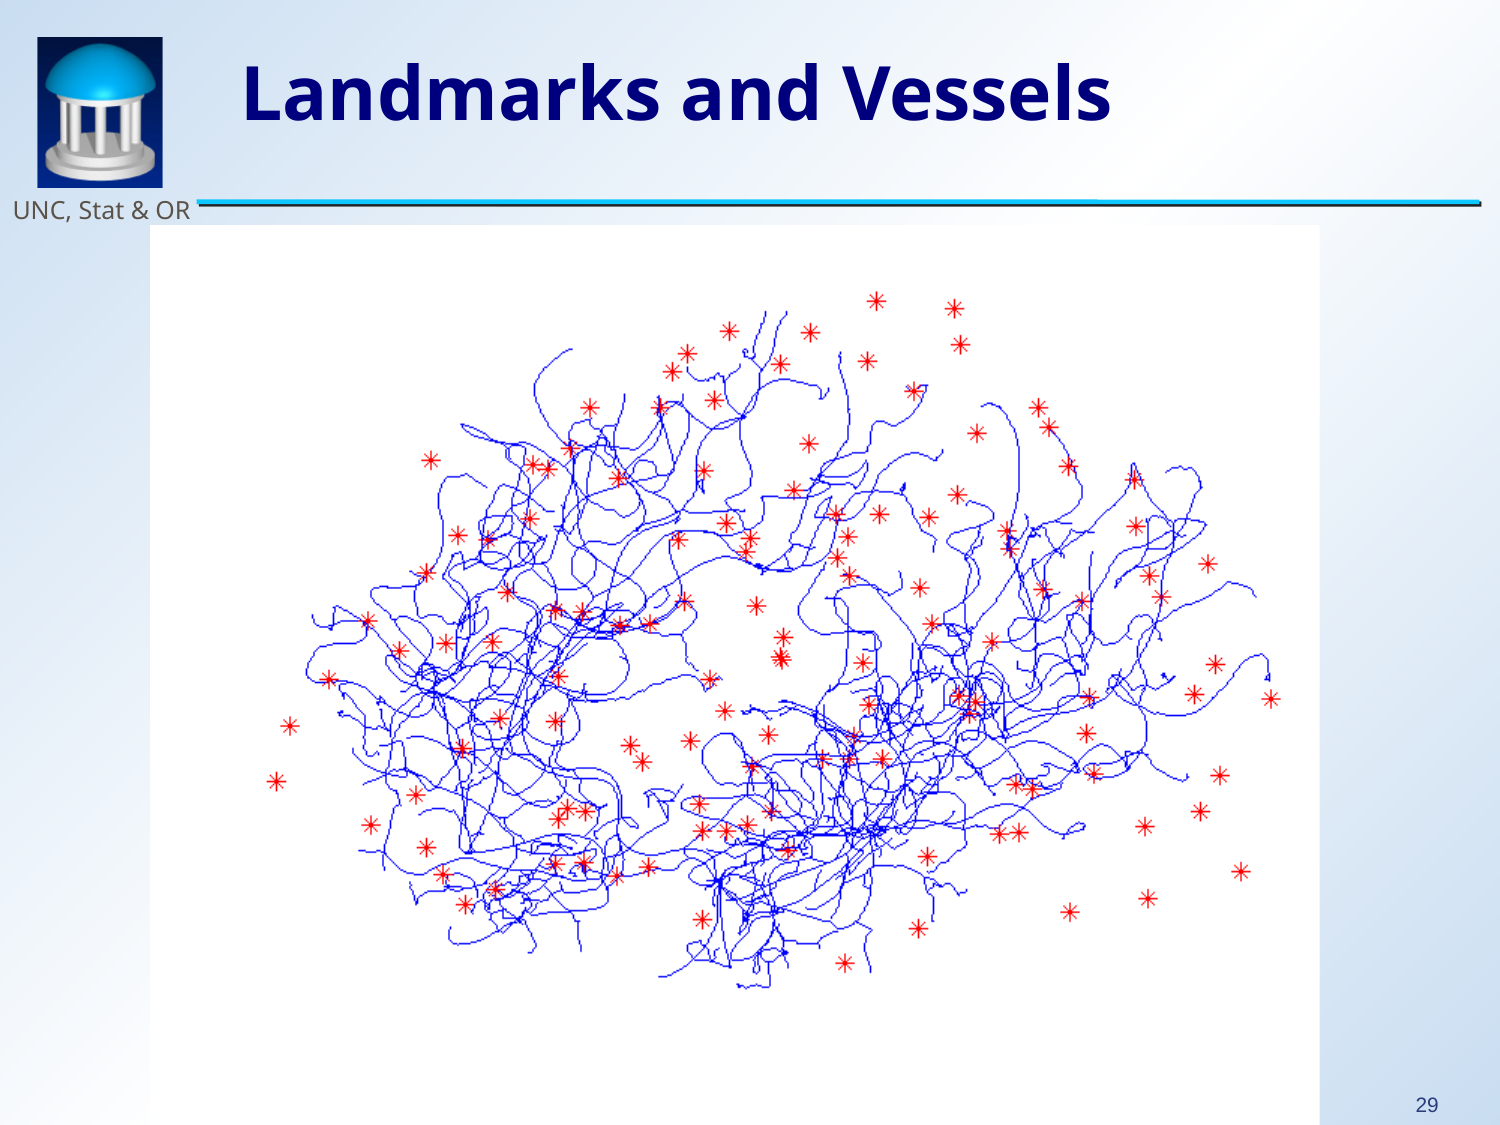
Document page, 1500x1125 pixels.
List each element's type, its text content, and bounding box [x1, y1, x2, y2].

title Landmarks and Vessels [224, 24, 1398, 156]
picture [149, 224, 1320, 1125]
